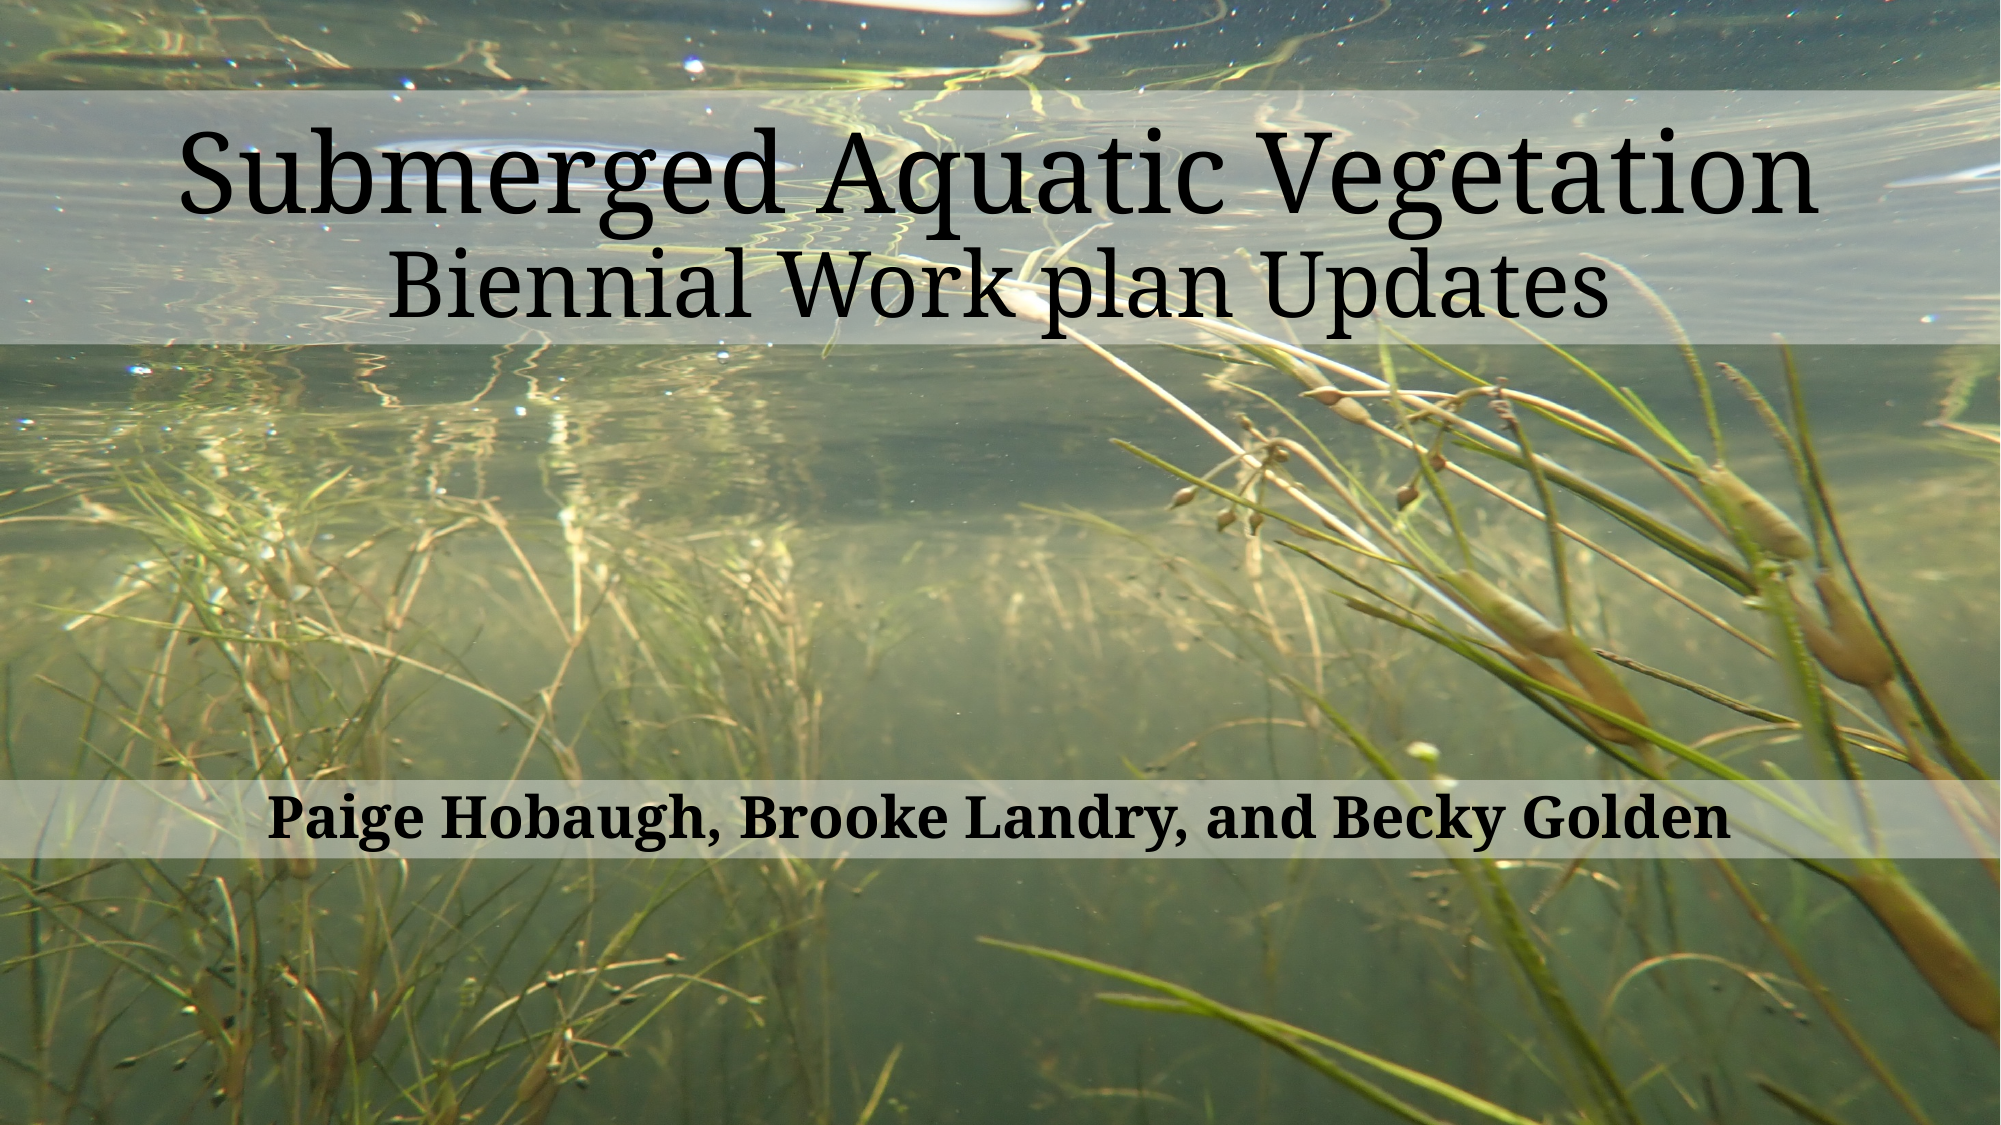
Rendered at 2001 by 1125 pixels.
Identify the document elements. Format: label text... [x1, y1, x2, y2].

title Submerged Aquatic Vegetation Biennial Work plan Updates [0, 90, 2000, 345]
picture [0, 0, 2001, 1125]
subtitle Paige Hobaugh, Brooke Landry, and Becky Golden [0, 779, 2000, 859]
